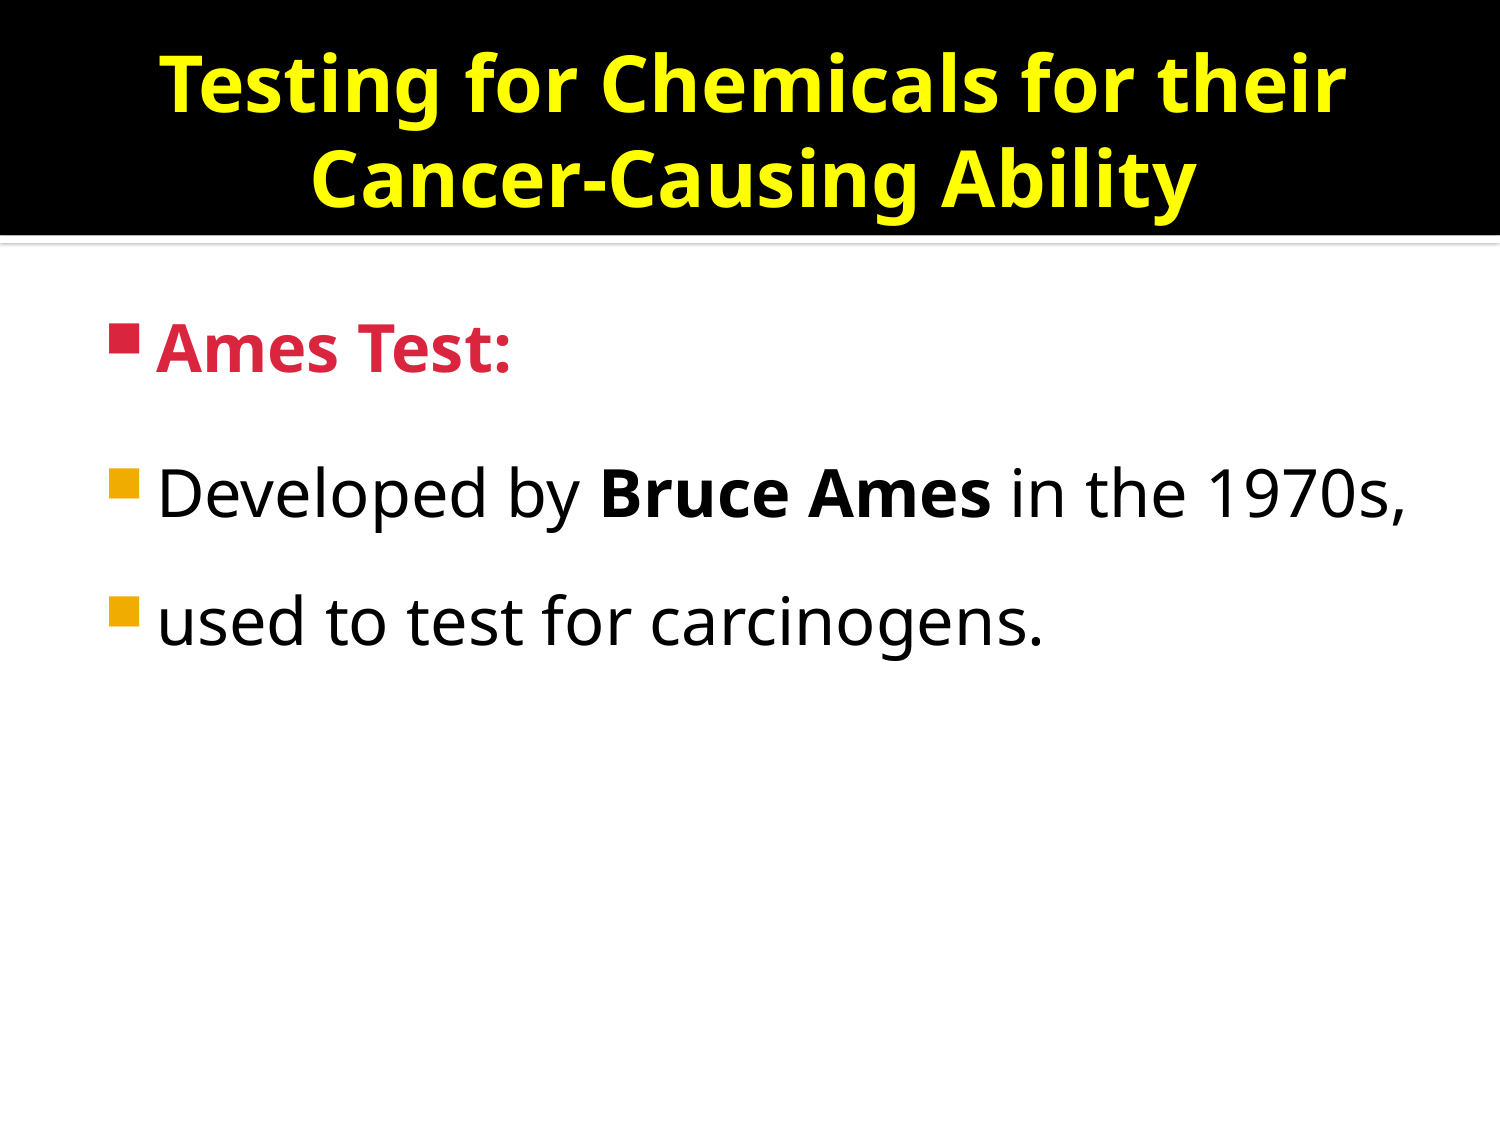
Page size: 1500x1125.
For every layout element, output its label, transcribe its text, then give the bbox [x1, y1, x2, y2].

title Testing for Chemicals for their Cancer-Causing Ability [75, 25, 1425, 231]
list Ames Test: Developed by Bruce Ames in the 1970s, used to test for carcinogens. [75, 291, 1425, 1050]
